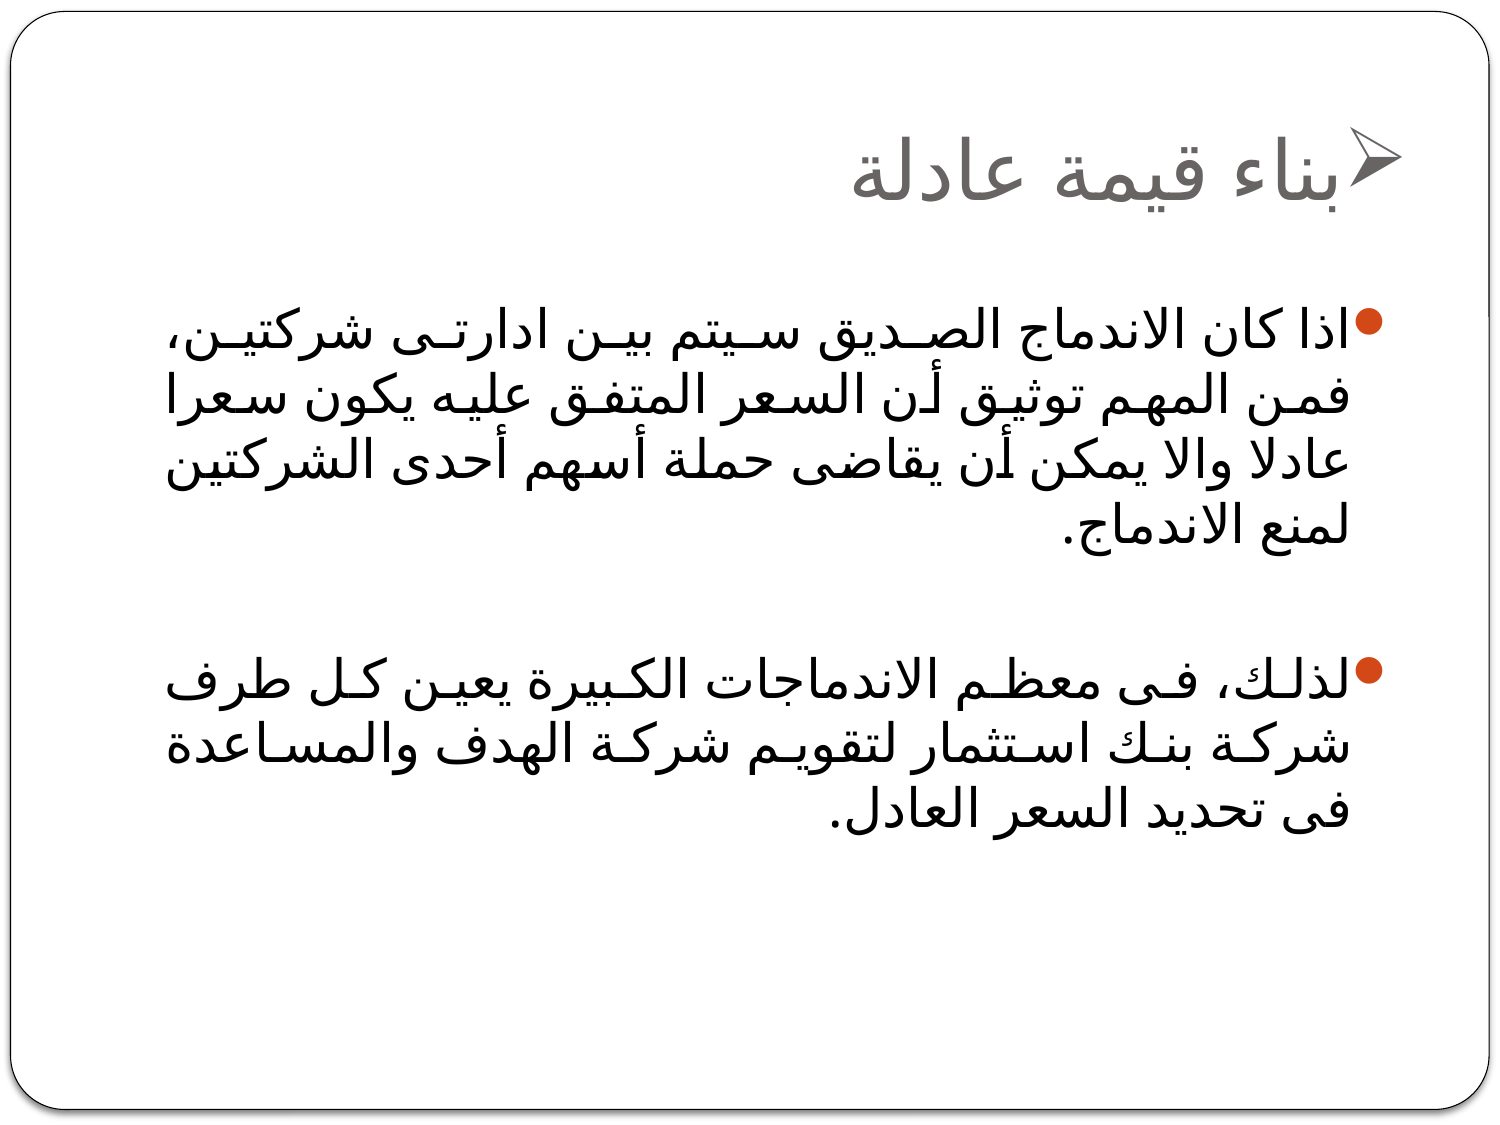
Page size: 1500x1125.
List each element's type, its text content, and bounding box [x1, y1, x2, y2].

list اذا كان الاندماج الصديق سيتم بين ادارتى شركتين، فمن المهم توثيق أن السعر المتفق عليه يكون سعرا عادلا والا يمكن أن يقاضى حملة أسهم أحدى الشركتين لمنع الاندماج. لذلك، فى معظم الاندماجات الكبيرة يعين كل طرف شركة بنك استثمار لتقويم شركة الهدف والمساعدة فى تحديد السعر العادل. [150, 287, 1413, 988]
title بناء قيمة عادلة [150, 45, 1425, 233]
